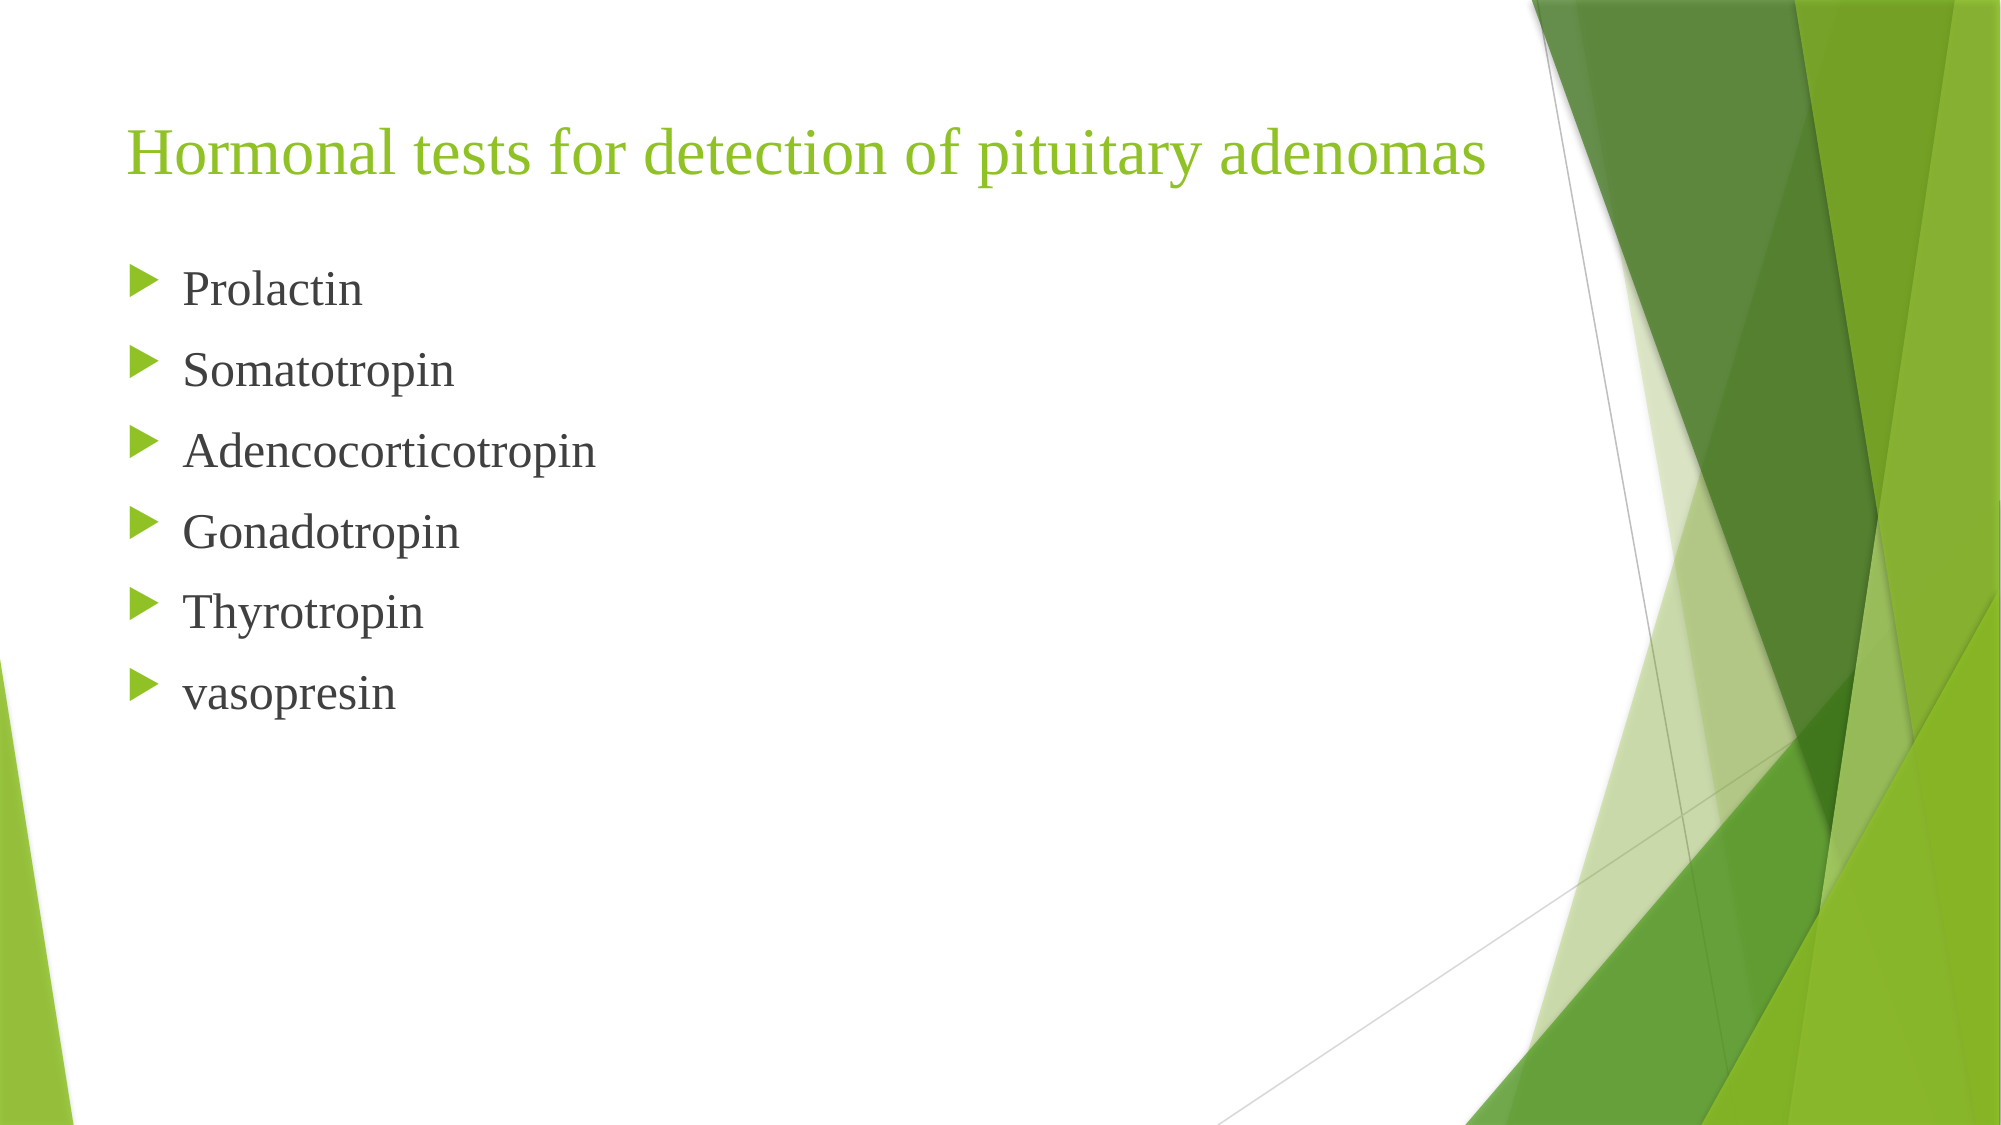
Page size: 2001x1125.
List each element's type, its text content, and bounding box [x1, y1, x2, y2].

title Hormonal tests for detection of pituitary adenomas [111, 99, 1522, 216]
list Prolactin Somatotropin Adencocorticotropin Gonadotropin Thyrotropin vasopresin [111, 248, 1522, 992]
